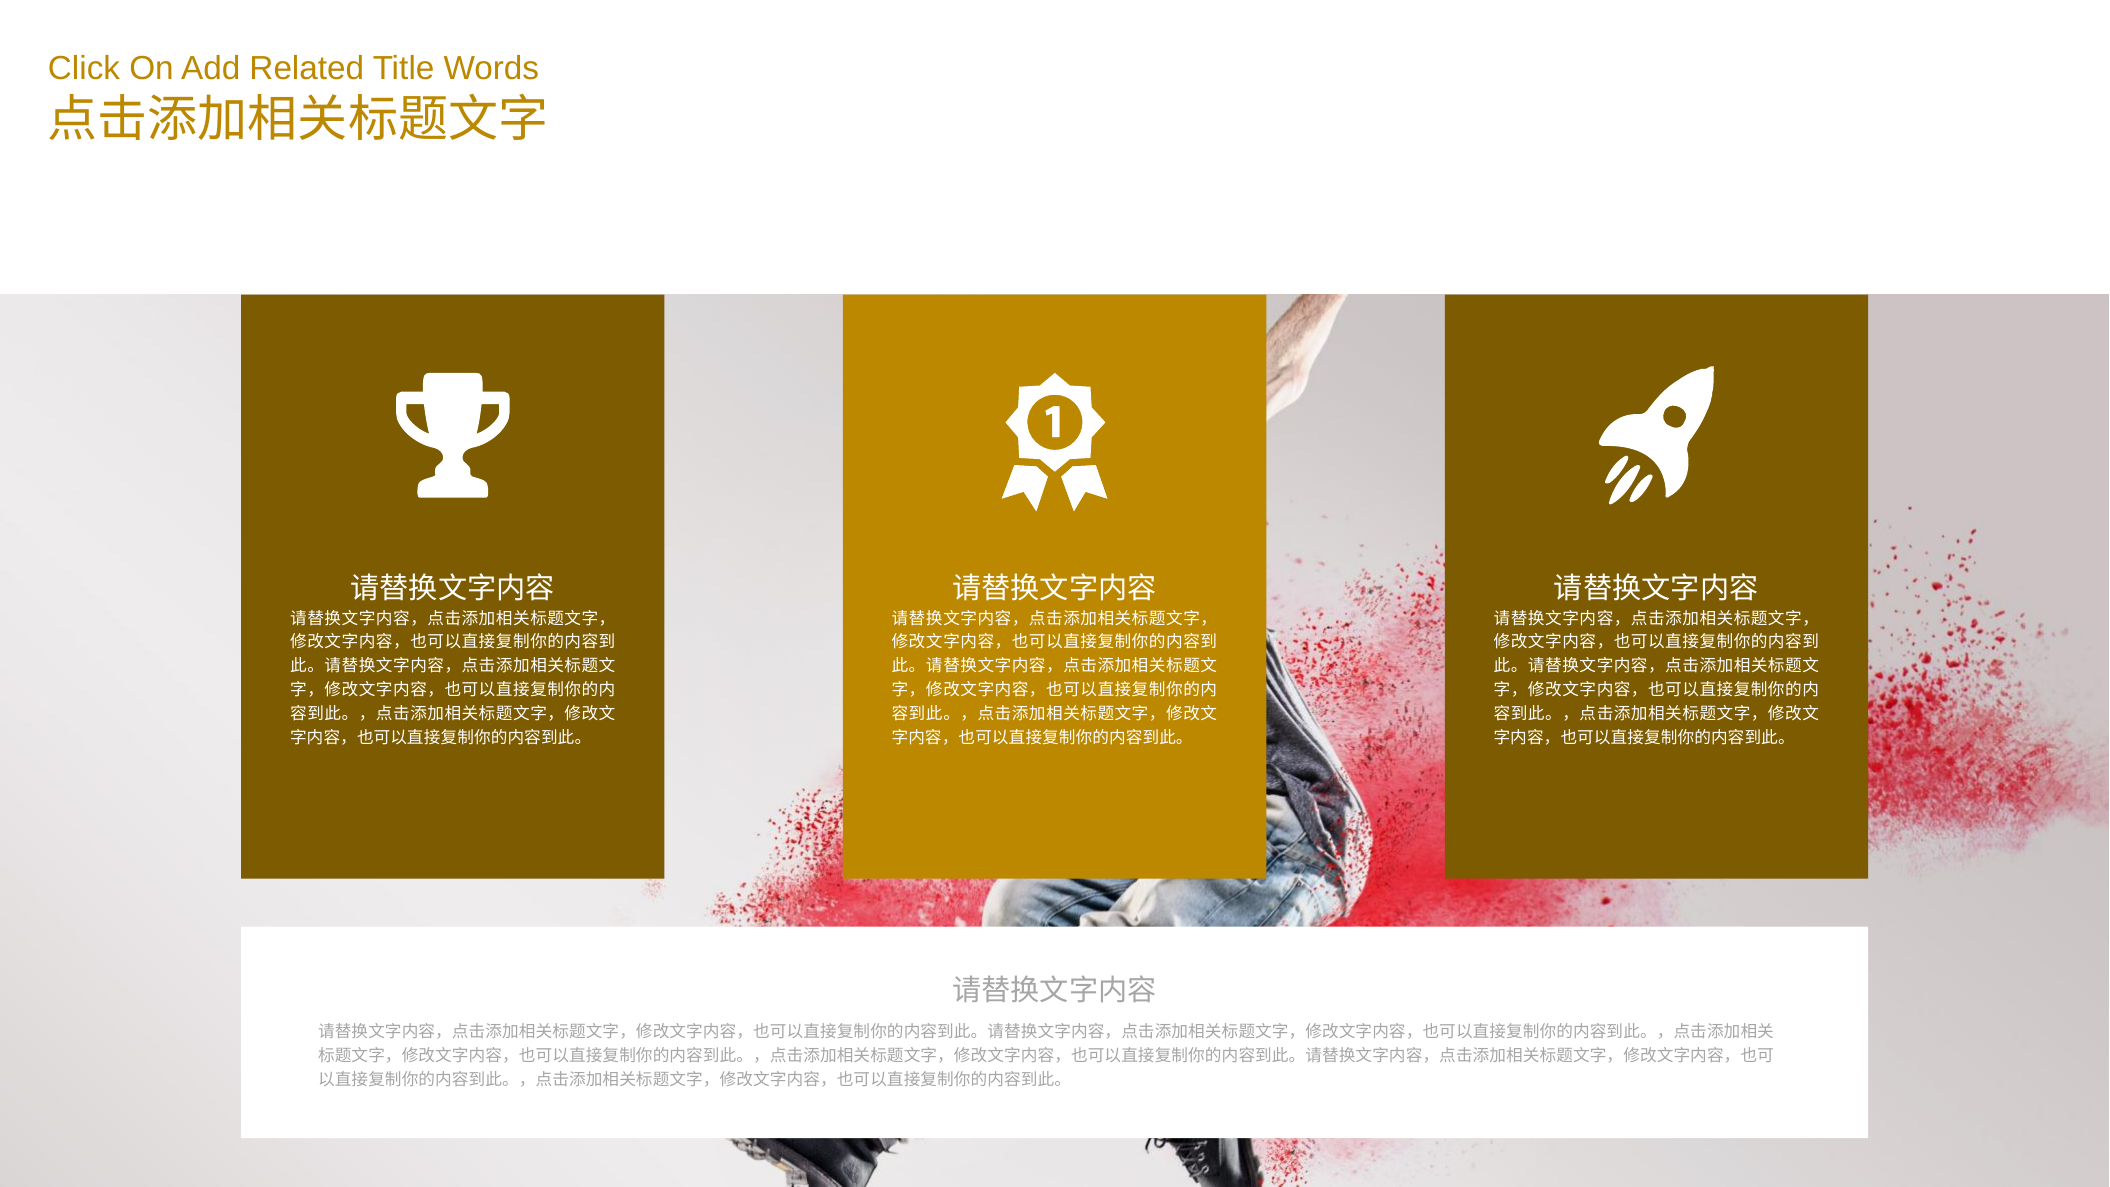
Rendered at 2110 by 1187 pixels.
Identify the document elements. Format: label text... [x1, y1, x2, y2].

text_box 请替换文字内容 [1539, 555, 1774, 612]
text_box 请替换文字内容 [335, 555, 571, 612]
text_box 请替换文字内容 [937, 957, 1172, 1009]
text_box [1629, 474, 1653, 503]
text_box 请替换文字内容，点击添加相关标题文字，修改文字内容，也可以直接复制你的内容到此。请替换文字内容，点击添加相关标题文字，修改文字内容，也可以直接复制你的内容到此。，点击添加相关标题文字，修改文字内容，也可以直接复制你的内容到此。 [876, 596, 1233, 755]
text_box [0, 294, 2110, 1187]
text_box 请替换文字内容 [937, 555, 1172, 596]
text_box [842, 294, 1267, 880]
text_box [396, 372, 510, 498]
text_box 请替换文字内容，点击添加相关标题文字，修改文字内容，也可以直接复制你的内容到此。请替换文字内容，点击添加相关标题文字，修改文字内容，也可以直接复制你的内容到此。，点击添加相关标题文字，修改文字内容，也可以直接复制你的内容到此。 [1478, 596, 1835, 755]
text_box [1598, 366, 1715, 498]
text_box [1444, 294, 1869, 880]
text_box [240, 926, 1869, 1139]
text_box [1608, 464, 1641, 505]
text_box 请替换文字内容，点击添加相关标题文字，修改文字内容，也可以直接复制你的内容到此。请替换文字内容，点击添加相关标题文字，修改文字内容，也可以直接复制你的内容到此。，点击添加相关标题文字，修改文字内容，也可以直接复制你的内容到此。 [275, 596, 631, 755]
text_box Click On Add Related Title Words 点击添加相关标题文字 [33, 39, 591, 154]
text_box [1001, 372, 1108, 512]
text_box 请替换文字内容，点击添加相关标题文字，修改文字内容，也可以直接复制你的内容到此。请替换文字内容，点击添加相关标题文字，修改文字内容，也可以直接复制你的内容到此。，点击添加相关标题文字，修改文字内容，也可以直接复制你的内容到此。，点击添加相关标题文字，修改文字内容，也可以直接复制你的内容到此。请替换文字内容，点击添加相关标题文字，修改文字内容，也可以直接复制你的内容到此。，点击添加相关标题文字，修改文字内容，也可以直接复制你的内容到此。 [303, 1009, 1806, 1097]
text_box [240, 294, 665, 880]
